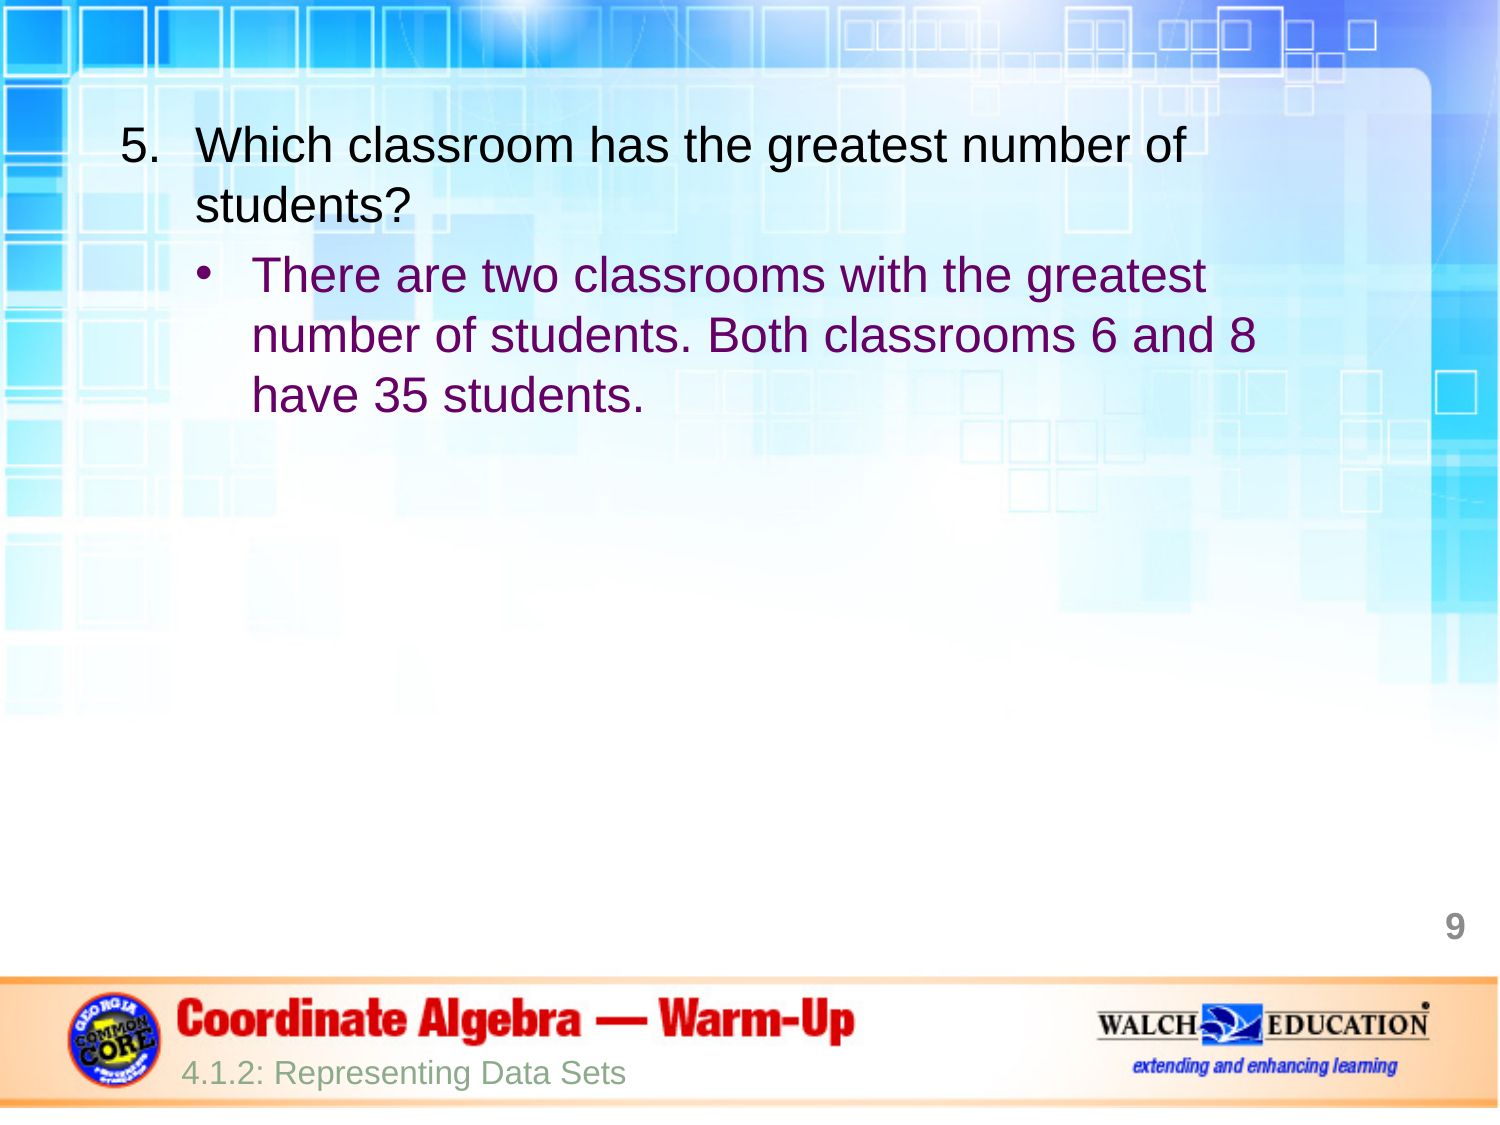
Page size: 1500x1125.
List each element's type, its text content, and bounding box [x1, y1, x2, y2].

subtitle Which classroom has the greatest number of students? There are two classrooms with the greatest number of students. Both classrooms 6 and 8 have 35 students. [105, 105, 1394, 925]
slide_number 9 [1361, 901, 1481, 949]
picture [0, 0, 1500, 1108]
footer 4.1.2: Representing Data Sets [166, 1048, 1065, 1094]
